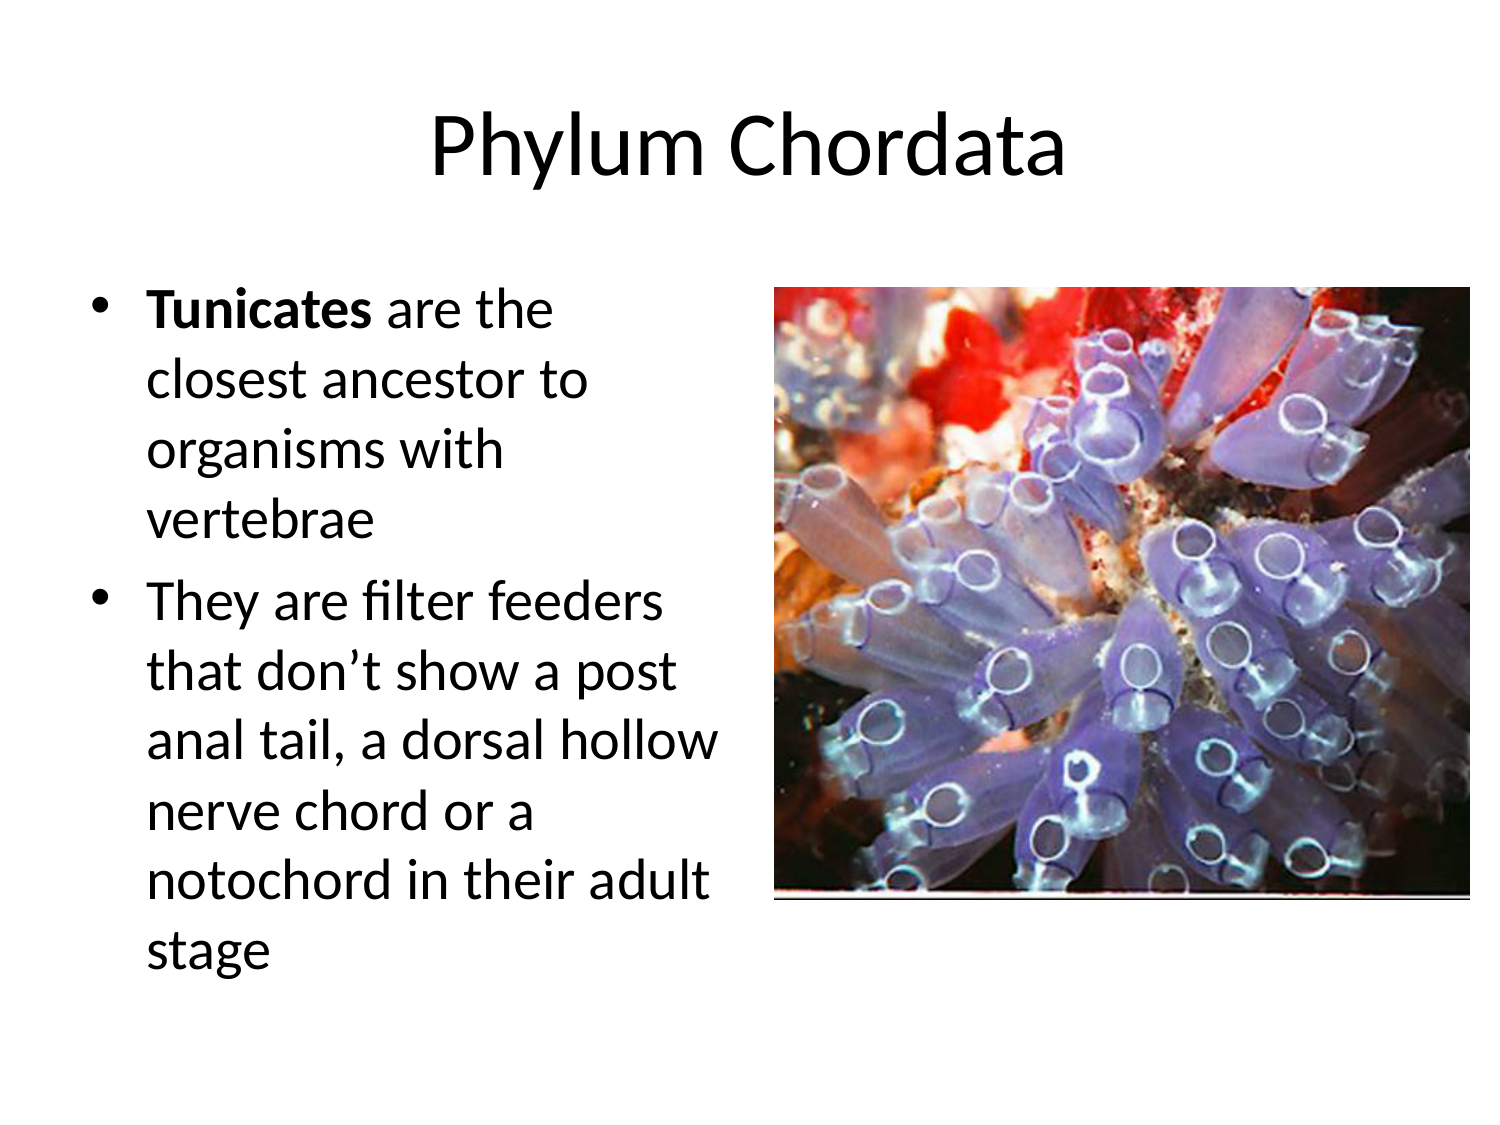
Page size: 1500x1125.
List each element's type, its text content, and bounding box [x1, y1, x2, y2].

picture [774, 287, 1470, 901]
list Tunicates are the closest ancestor to organisms with vertebrae They are filter feeders that don’t show a post anal tail, a dorsal hollow nerve chord or a notochord in their adult stage [75, 262, 738, 1005]
title Phylum Chordata [75, 45, 1425, 233]
